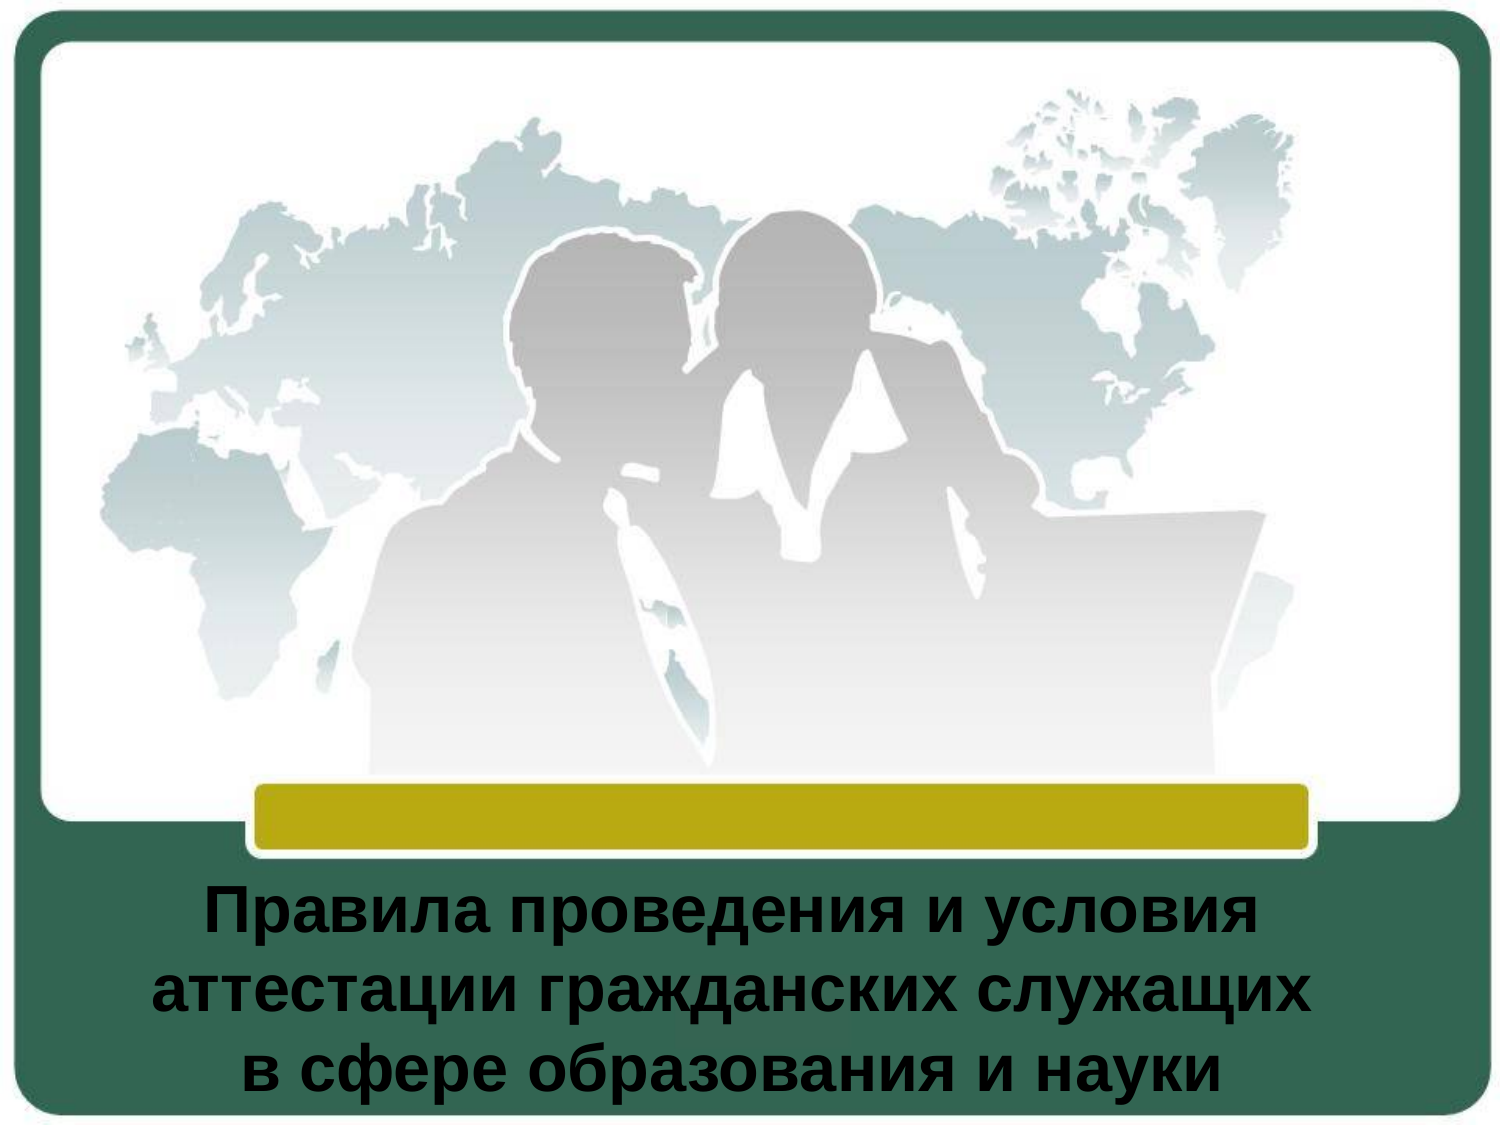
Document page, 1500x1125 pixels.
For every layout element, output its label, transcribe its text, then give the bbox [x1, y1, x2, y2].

picture [0, 0, 1500, 1125]
subtitle Правила проведения и условия аттестации гражданских служащих в сфере образования и науки [76, 857, 1388, 1024]
